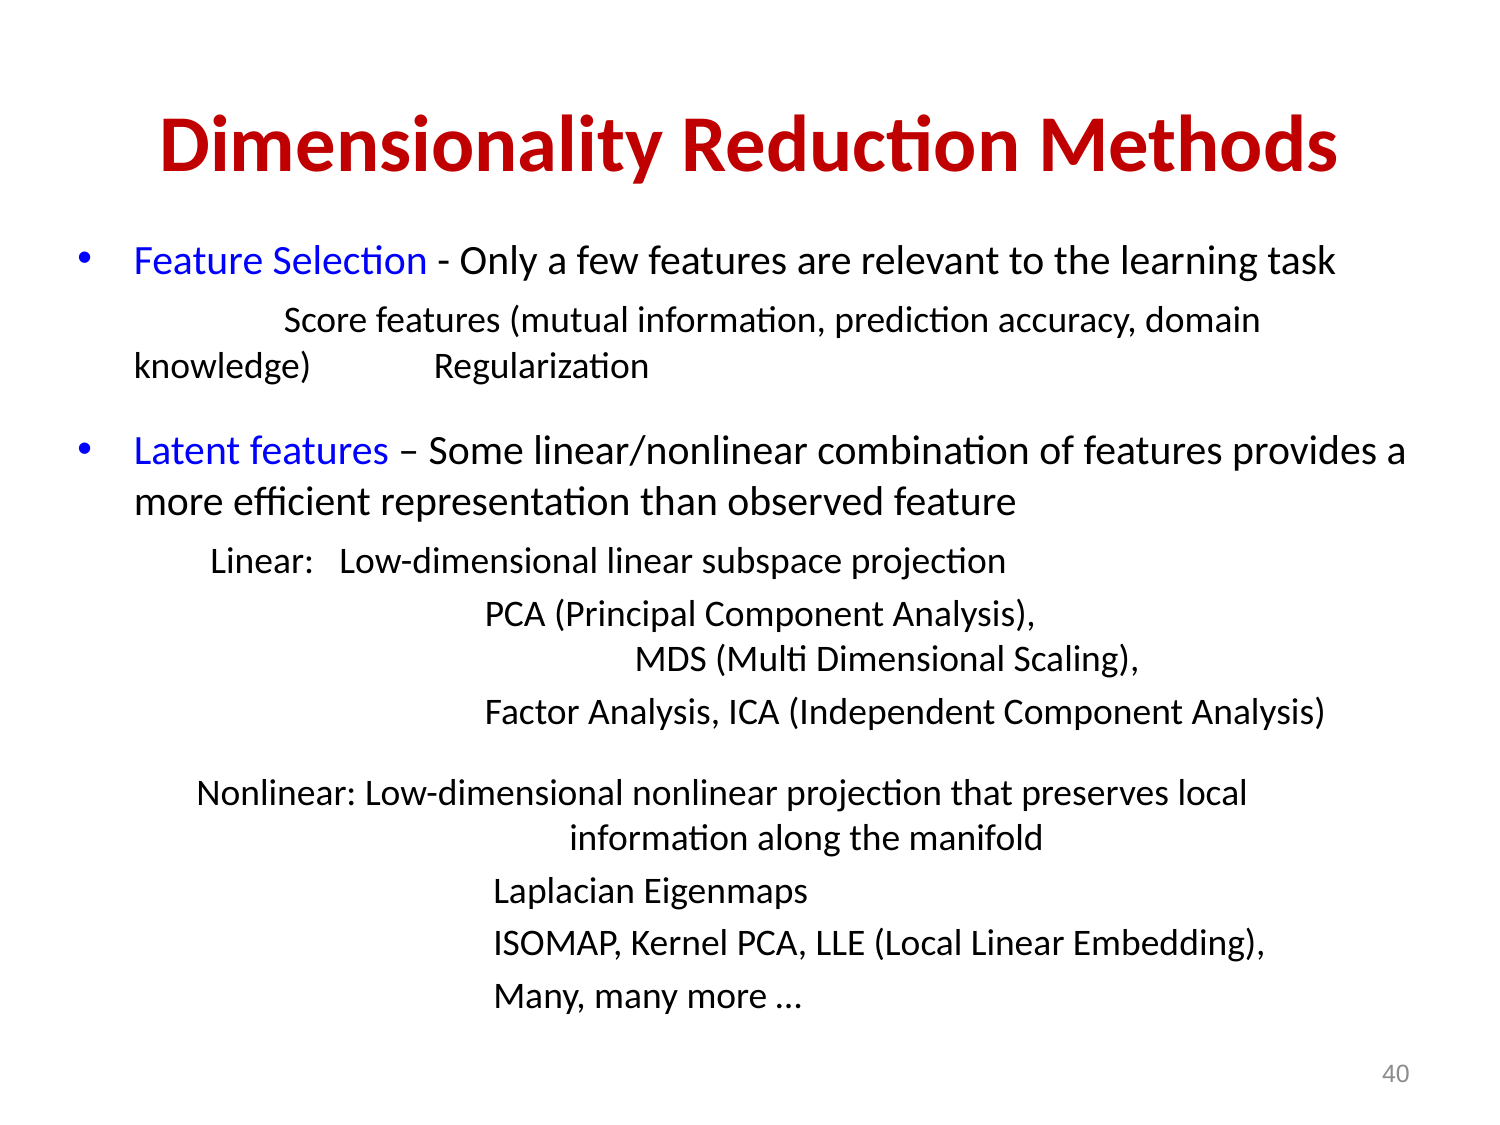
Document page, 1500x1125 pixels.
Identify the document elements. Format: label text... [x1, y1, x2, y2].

slide_number 40 [1074, 1042, 1425, 1103]
list Feature Selection - Only a few features are relevant to the learning task Score features (mutual information, prediction accuracy, domain knowledge) Regularization Latent features – Some linear/nonlinear combination of features provides a more efficient representation than observed feature Linear: Low-dimensional linear subspace projection PCA (Principal Component Analysis), MDS (Multi Dimensional Scaling), Factor Analysis, ICA (Independent Component Analysis) Nonlinear: Low-dimensional nonlinear projection that preserves local information along the manifold Laplacian Eigenmaps ISOMAP, Kernel PCA, LLE (Local Linear Embedding), Many, many more … [62, 224, 1450, 1088]
title Dimensionality Reduction Methods [75, 45, 1425, 233]
